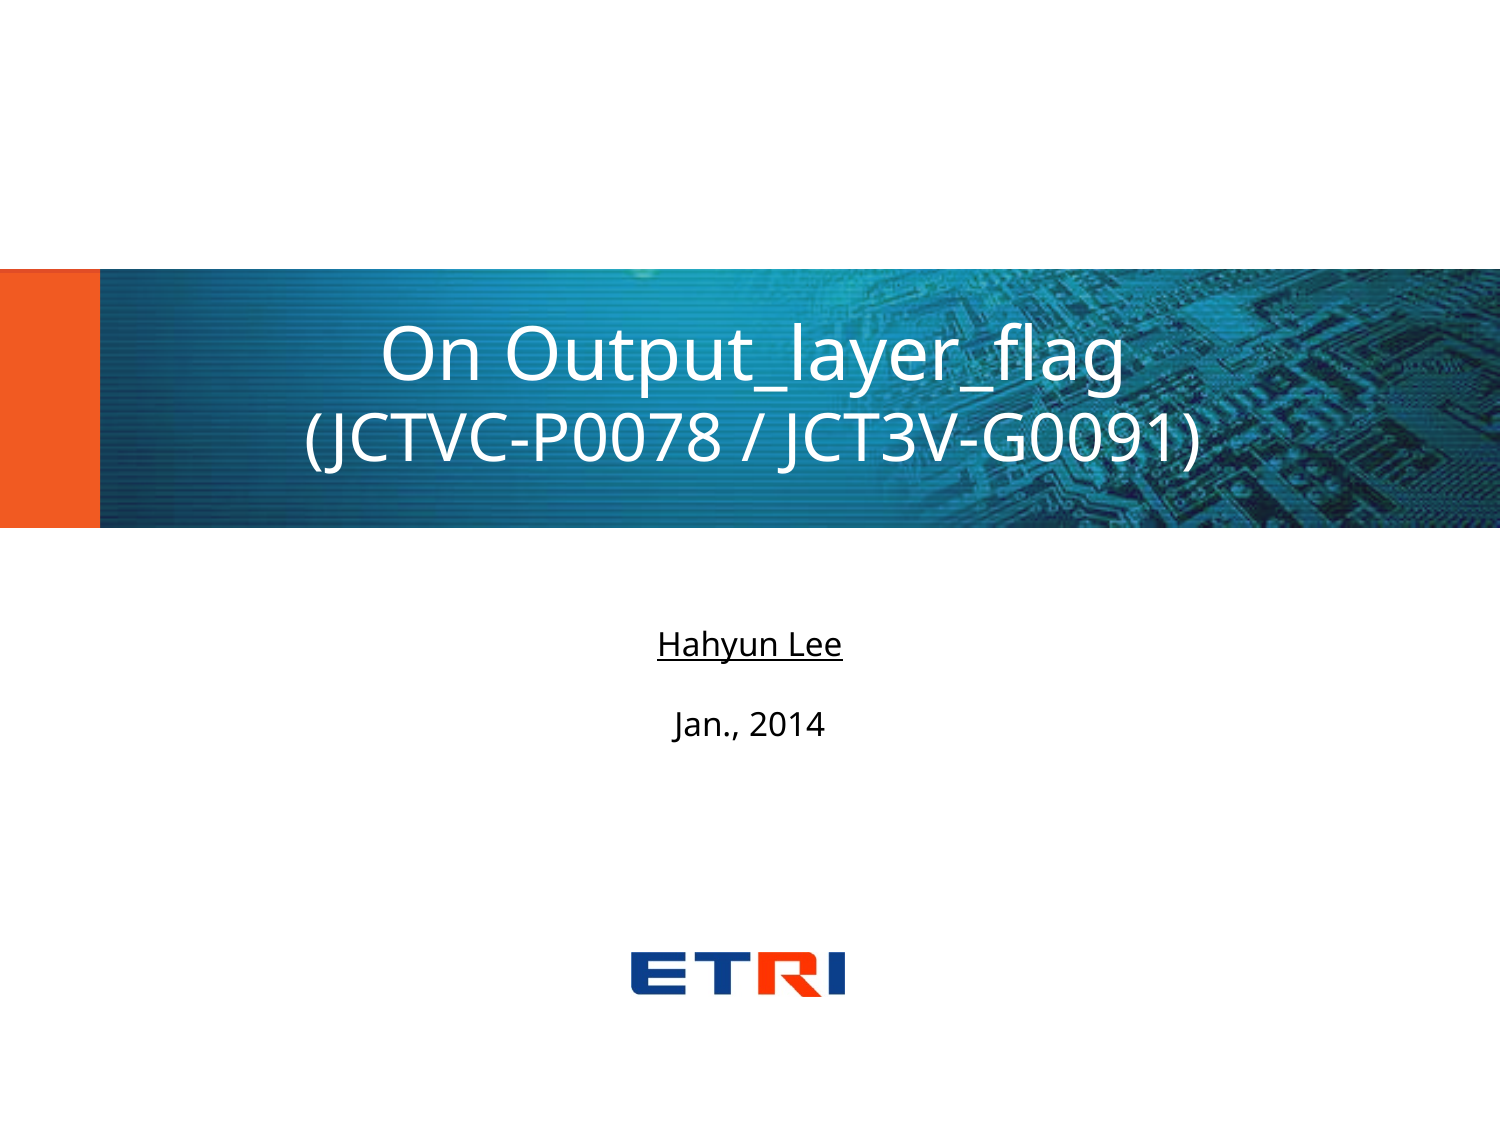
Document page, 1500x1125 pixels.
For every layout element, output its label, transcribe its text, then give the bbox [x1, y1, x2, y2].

picture [631, 952, 845, 997]
text_box Hahyun Lee Jan., 2014 [0, 562, 1500, 804]
title On Output_layer_flag (JCTVC-P0078 / JCT3V-G0091) [100, 269, 1407, 511]
picture [0, 269, 1500, 528]
